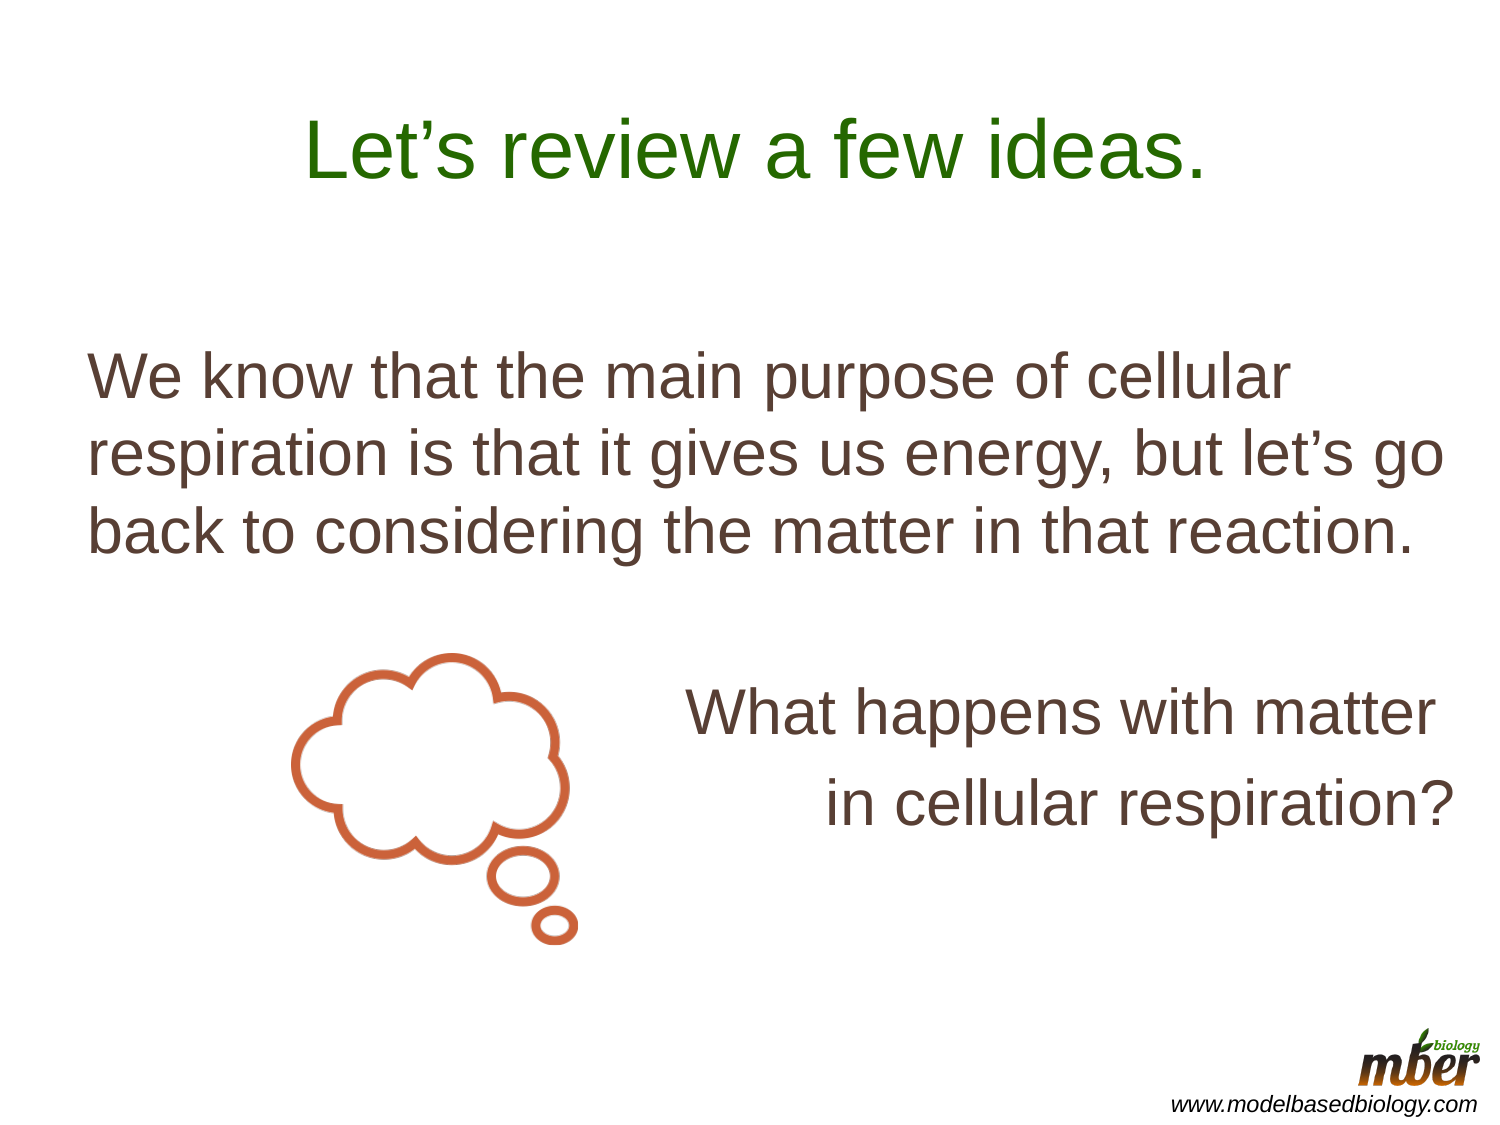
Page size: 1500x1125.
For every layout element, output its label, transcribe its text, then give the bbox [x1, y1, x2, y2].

title Let’s review a few ideas. [116, 44, 1420, 325]
picture [291, 653, 580, 946]
picture [1358, 1028, 1480, 1086]
list We know that the main purpose of cellular respiration is that it gives us energy, but let’s go back to considering the matter in that reaction. What happens with matter in cellular respiration? [72, 325, 1472, 927]
